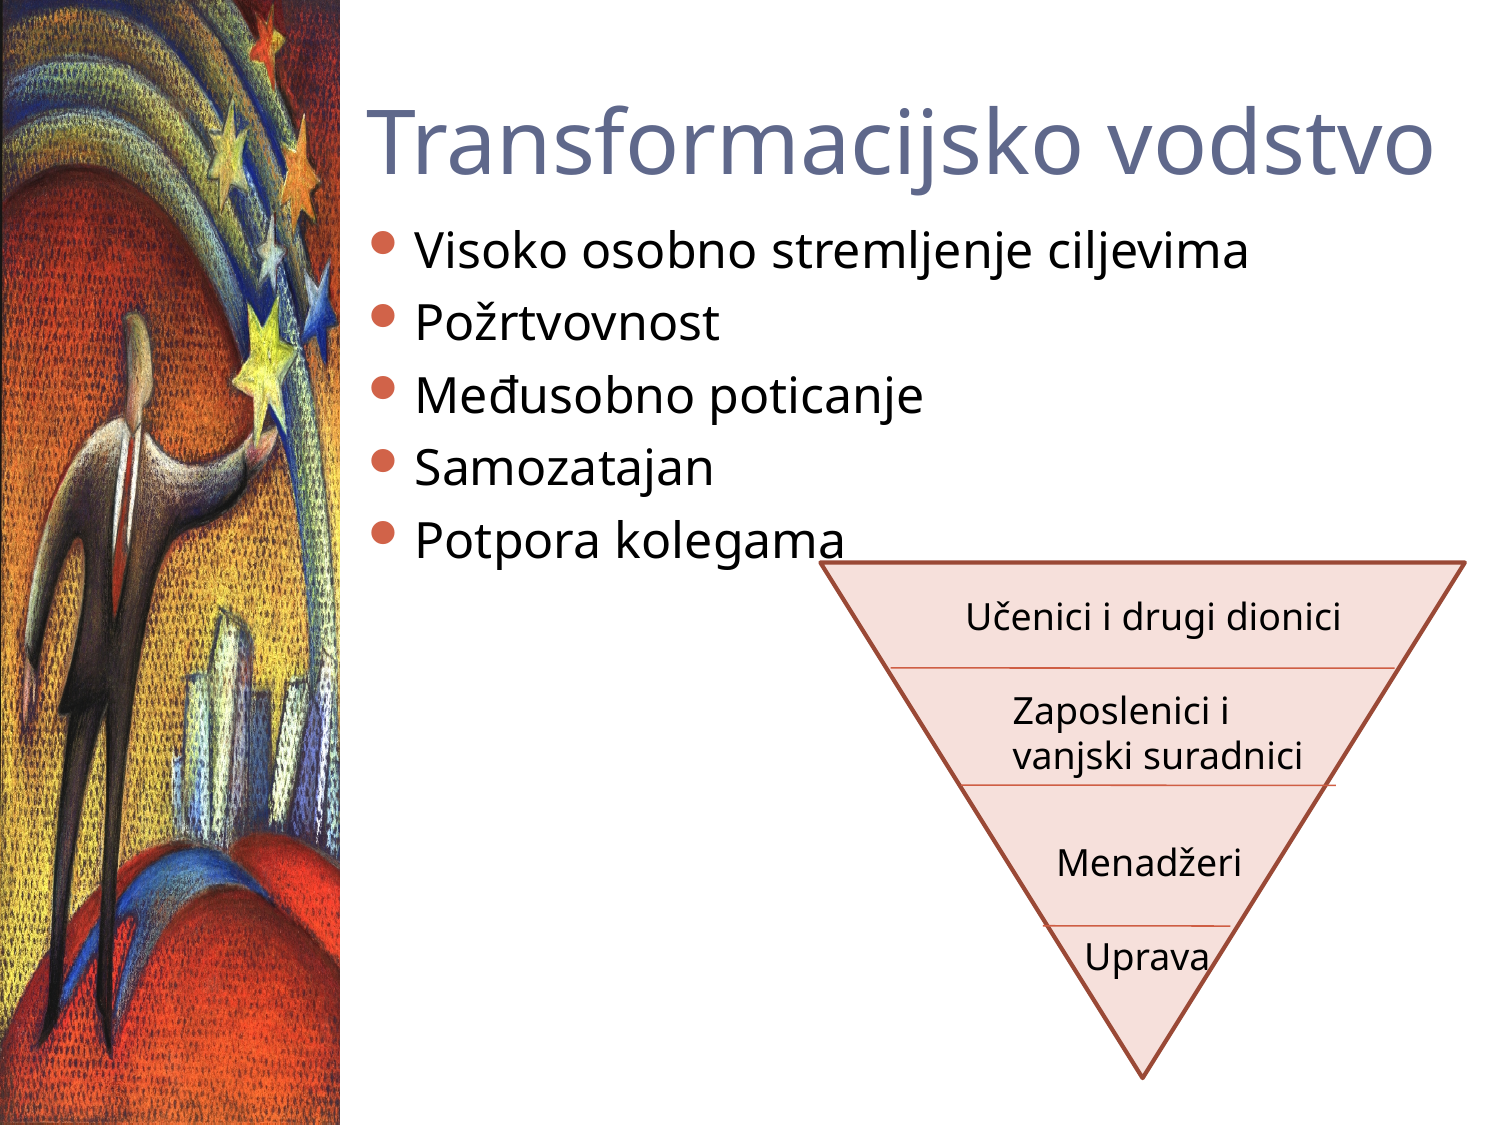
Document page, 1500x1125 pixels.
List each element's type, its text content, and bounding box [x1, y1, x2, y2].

text_box Menadžeri [1041, 831, 1258, 892]
text_box [1082, 986, 1203, 1081]
text_box [960, 791, 1324, 949]
text_box Zaposlenici i vanjski suradnici [997, 679, 1319, 783]
text_box Uprava [1069, 934, 1226, 986]
title Transformacijsko vodstvo [351, 45, 1466, 210]
list Visoko osobno stremljenje ciljevima Požrtvovnost Međusobno poticanje Samozatajan Potpora kolegama [345, 210, 1466, 1025]
text_box Učenici i drugi dionici [950, 585, 1358, 646]
picture [0, 0, 341, 1125]
text_box [1050, 934, 1069, 965]
text_box [818, 560, 1467, 789]
